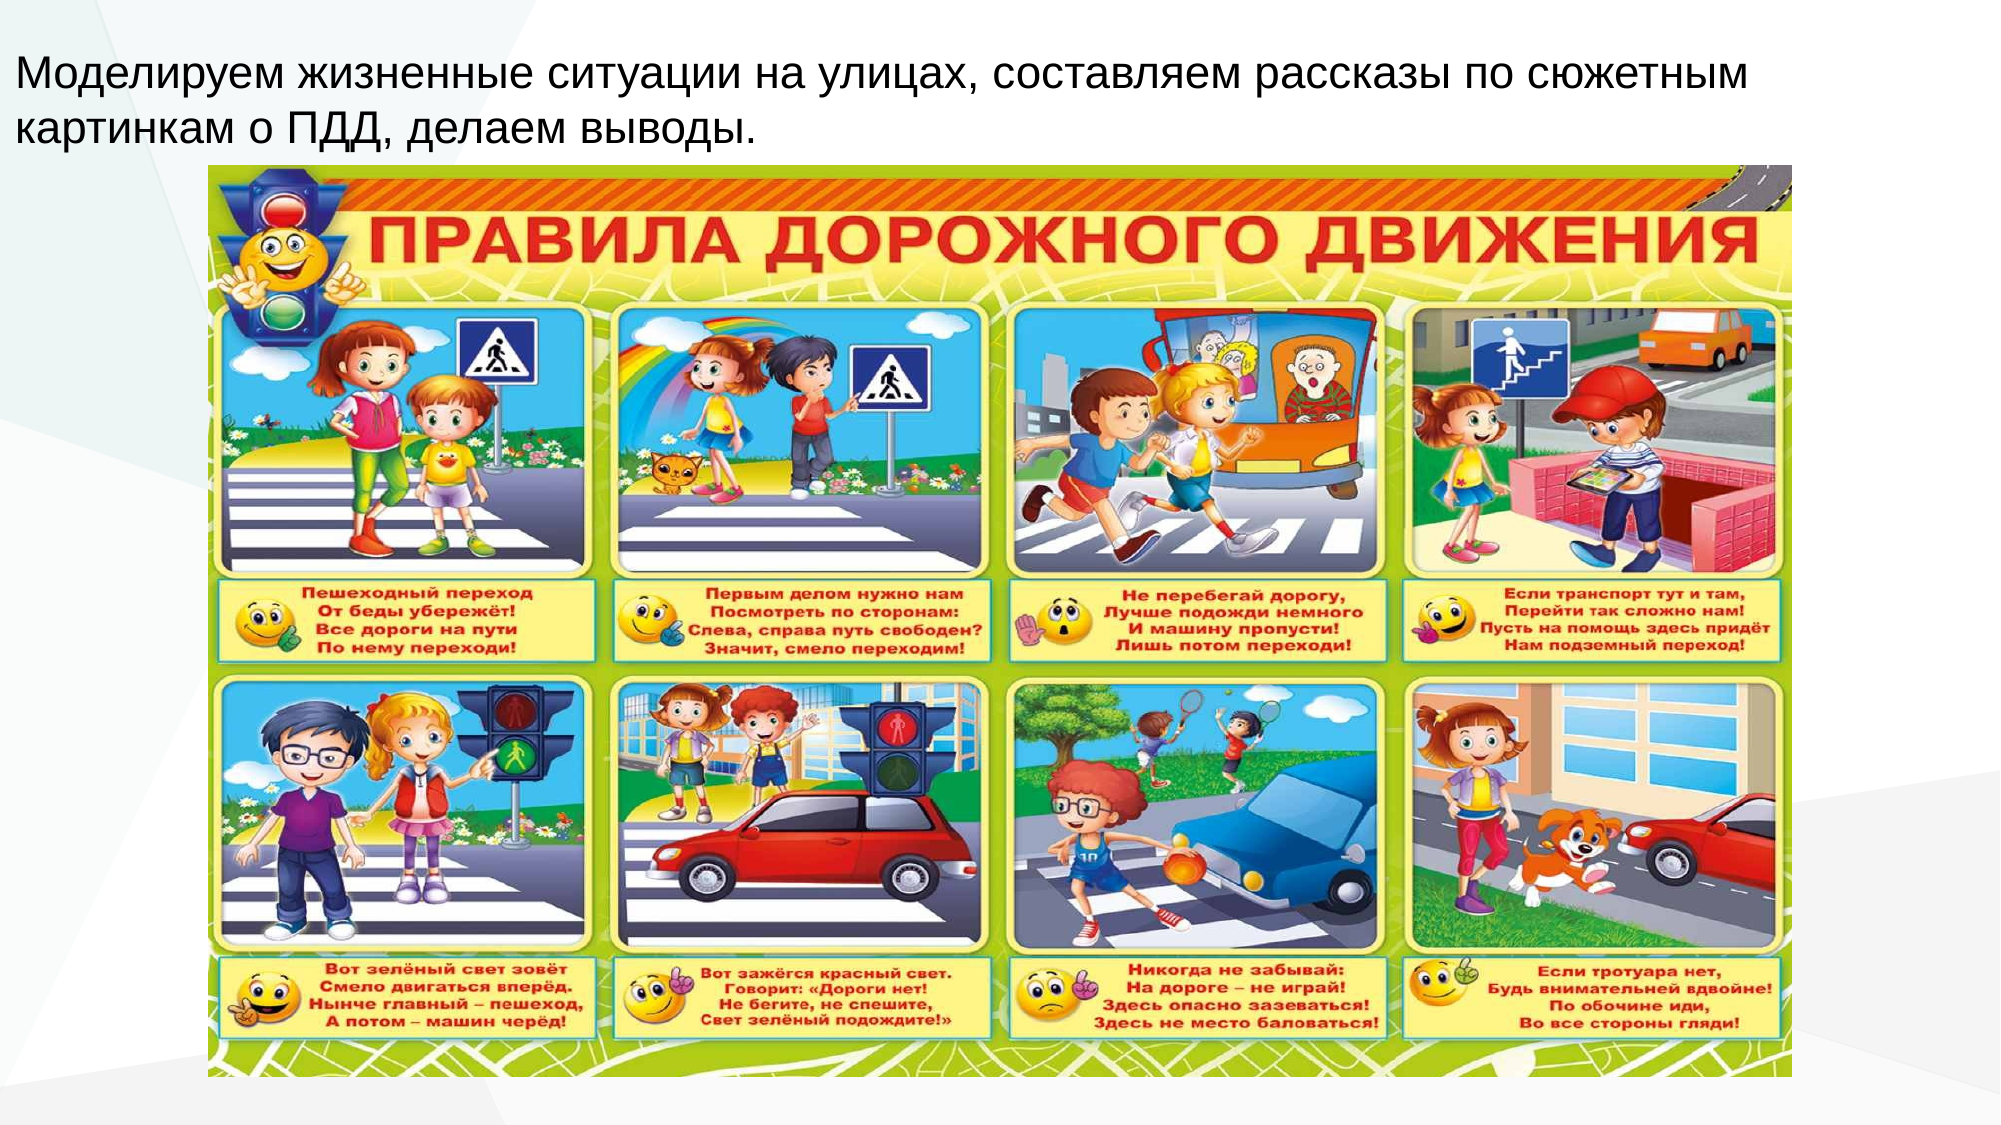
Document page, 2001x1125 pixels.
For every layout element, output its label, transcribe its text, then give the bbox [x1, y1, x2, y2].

picture [208, 165, 1792, 1078]
title Моделируем жизненные ситуации на улицах, составляем рассказы по сюжетным картинкам о ПДД, делаем выводы. [0, 20, 1969, 175]
